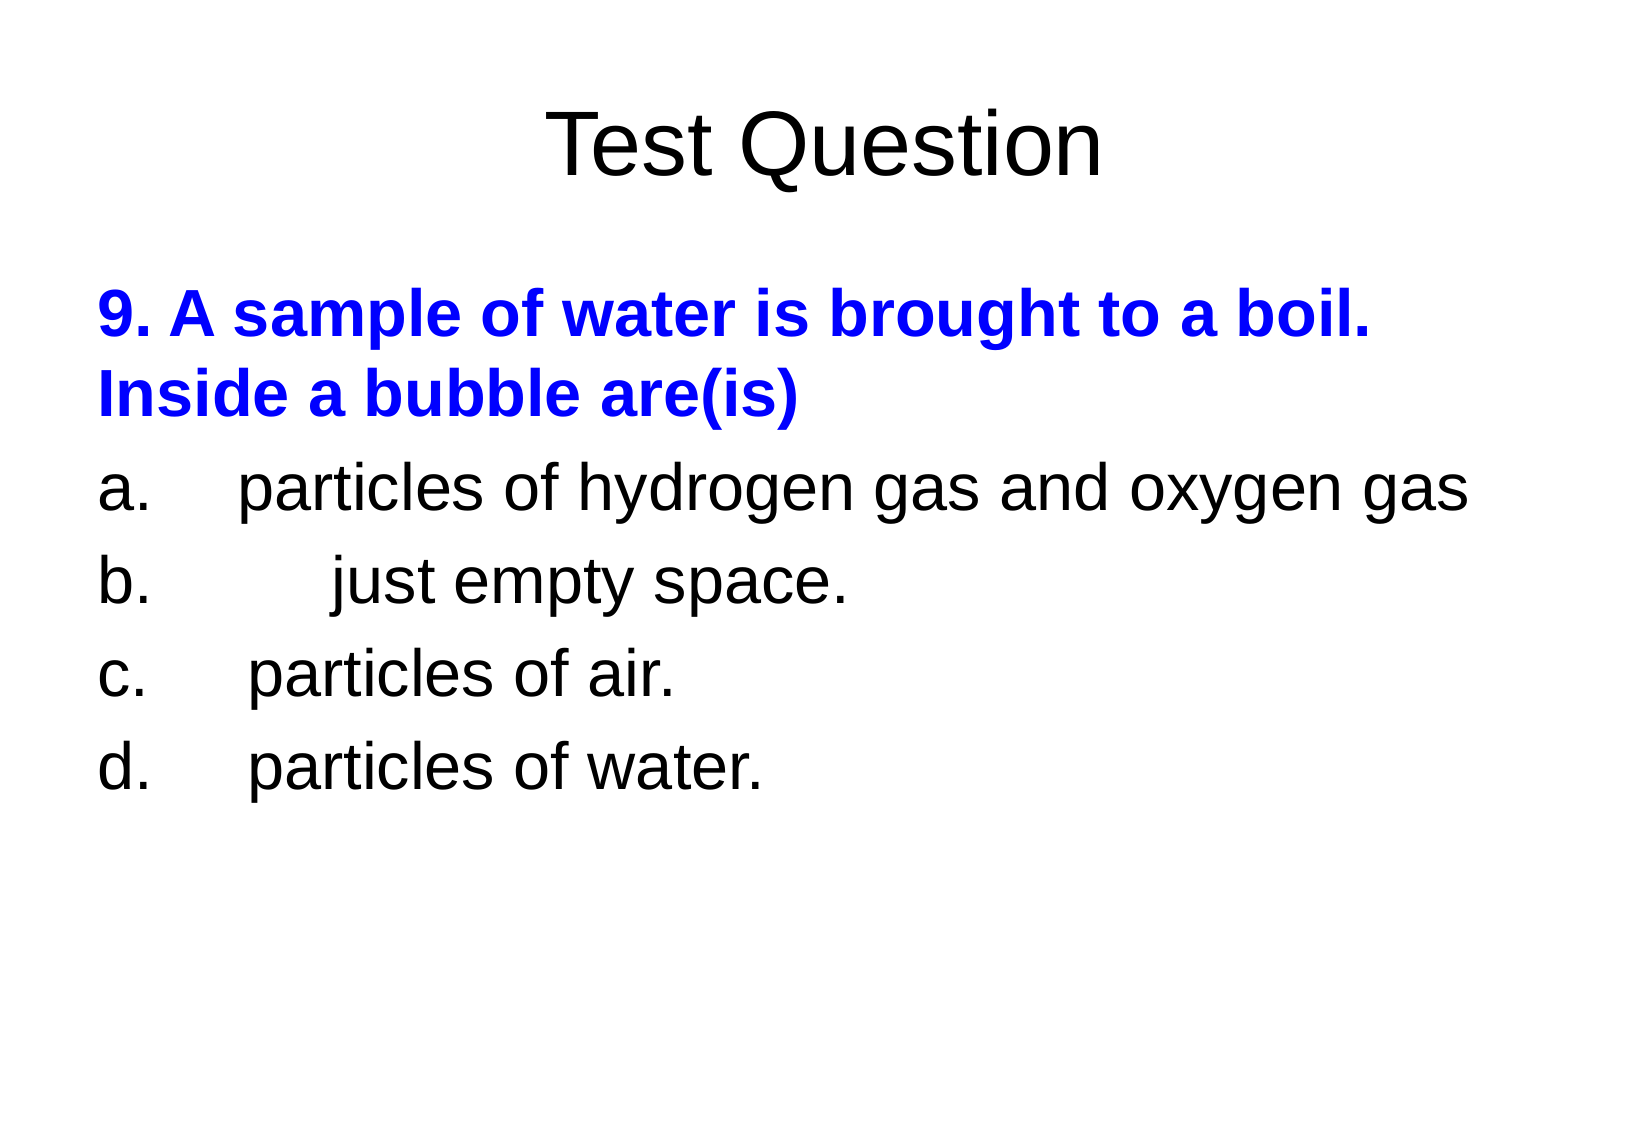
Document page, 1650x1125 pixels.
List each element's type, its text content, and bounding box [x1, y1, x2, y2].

list 9. A sample of water is brought to a boil. Inside a bubble are(is) particles of hydrogen gas and oxygen gas just empty space. c. particles of air. d. particles of water. [82, 262, 1568, 1005]
title Test Question [82, 45, 1568, 233]
